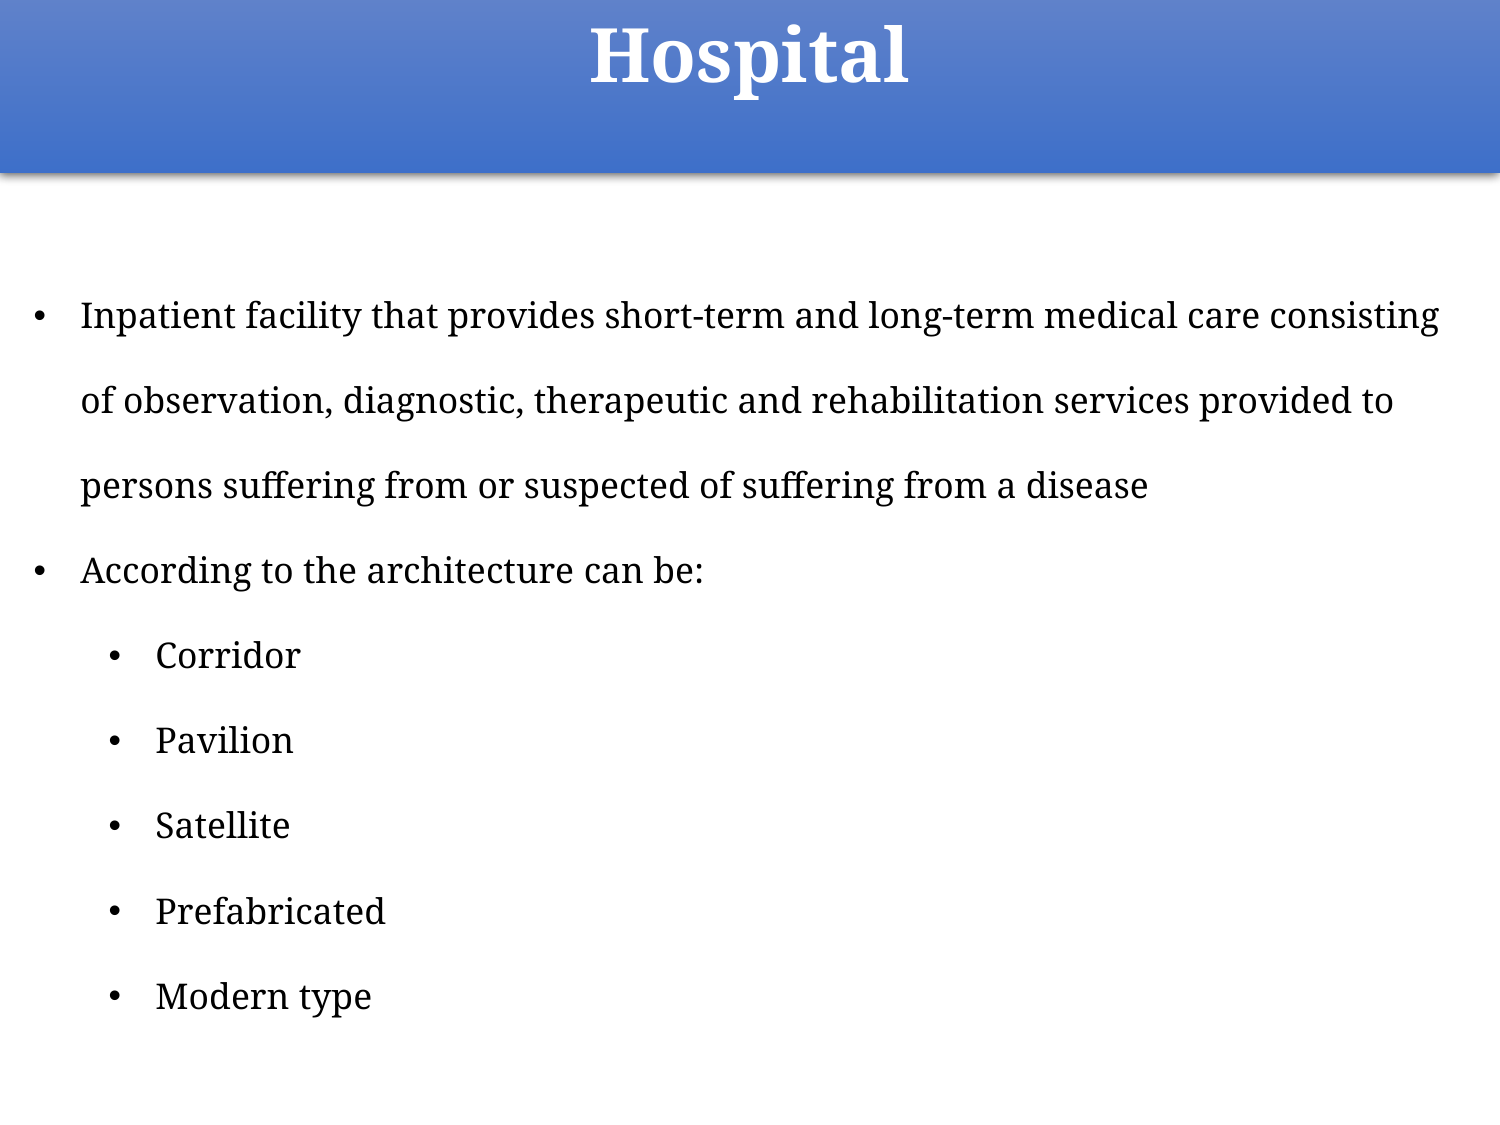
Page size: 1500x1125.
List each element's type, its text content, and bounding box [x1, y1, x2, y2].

text_box Inpatient facility that provides short-term and long-term medical care consisting of observation, diagnostic, therapeutic and rehabilitation services provided to persons suffering from or suspected of suffering from a disease According to the architecture can be: Corridor Pavilion Satellite Prefabricated Modern type [18, 243, 1482, 1024]
text_box Hospital [0, 0, 1500, 173]
